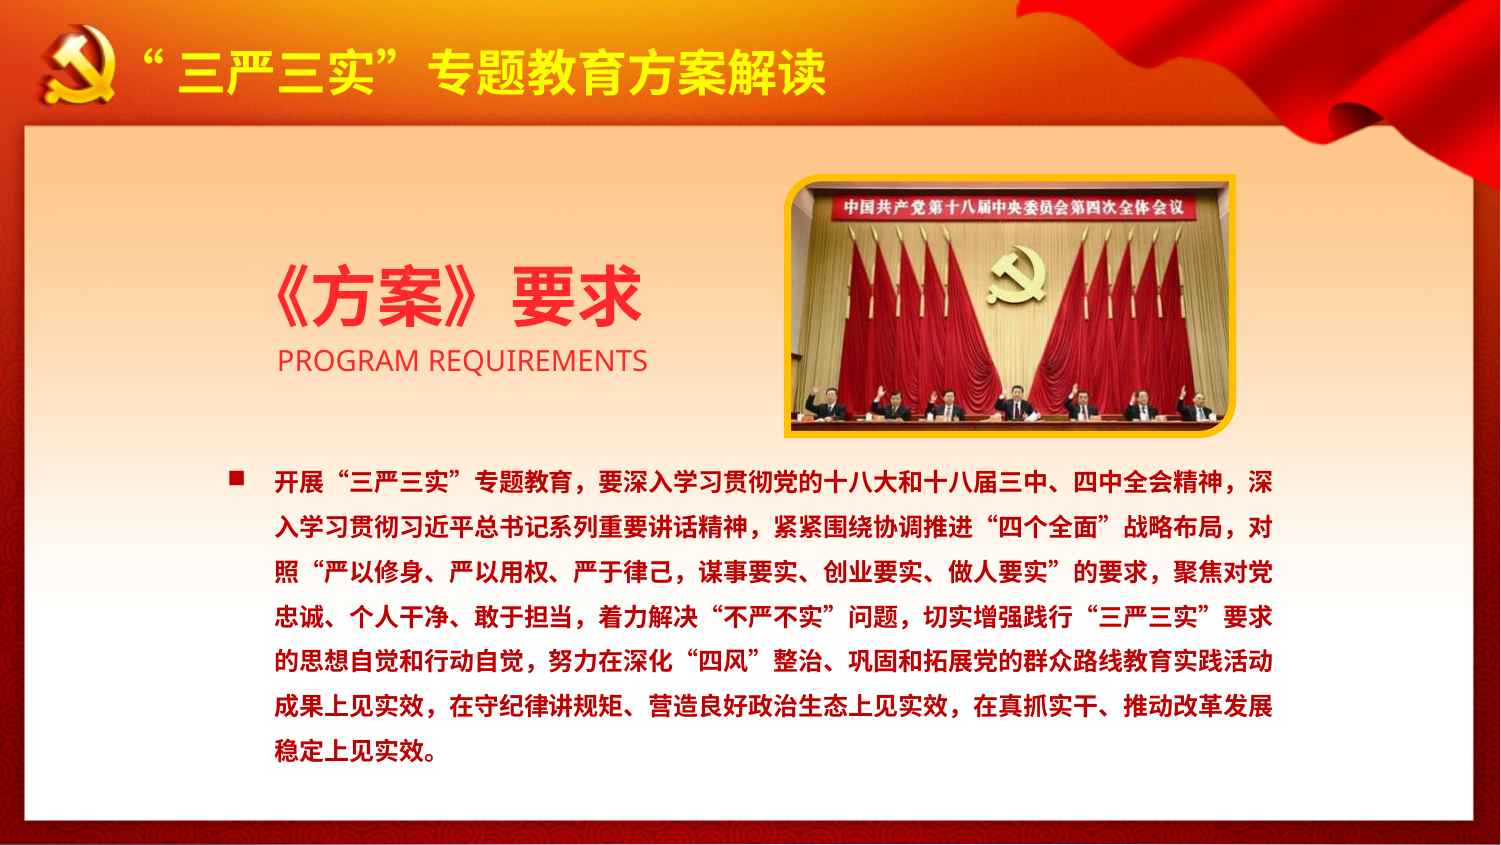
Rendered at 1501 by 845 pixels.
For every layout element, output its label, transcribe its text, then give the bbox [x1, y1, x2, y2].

text_box “三严三实”专题教育方案解读 [131, 33, 1053, 109]
text_box 《方案》要求 [200, 246, 688, 342]
picture [0, 0, 1501, 845]
text_box 开展“三严三实”专题教育，要深入学习贯彻党的十八大和十八届三中、四中全会精神，深入学习贯彻习近平总书记系列重要讲话精神，紧紧围绕协调推进“四个全面”战略布局，对照“严以修身、严以用权、严于律己，谋事要实、创业要实、做人要实”的要求，聚焦对党忠诚、个人干净、敢于担当，着力解决“不严不实”问题，切实增强践行“三严三实”要求的思想自觉和行动自觉，努力在深化“四风”整治、巩固和拓展党的群众路线教育实践活动成果上见实效，在守纪律讲规矩、营造良好政治生态上见实效，在真抓实干、推动改革发展稳定上见实效。 [212, 444, 1293, 773]
text_box Program requirements [212, 335, 713, 386]
